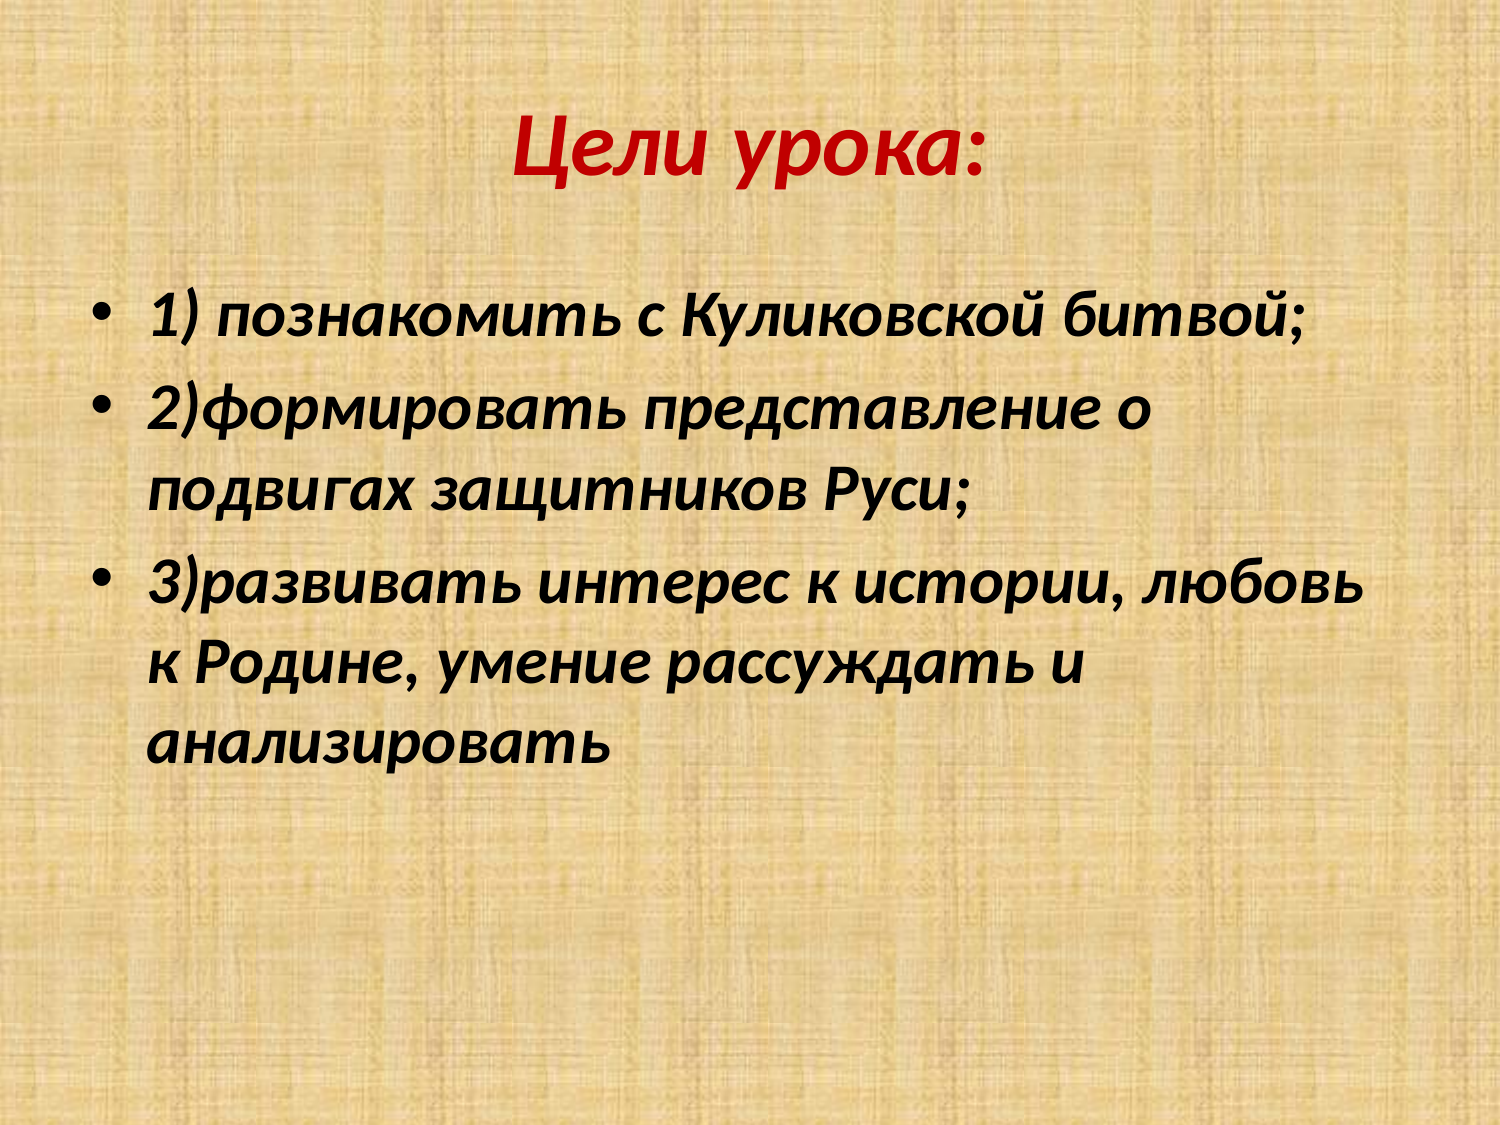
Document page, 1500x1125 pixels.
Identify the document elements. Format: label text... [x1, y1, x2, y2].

picture [0, 0, 1500, 1125]
list 1) познакомить с Куликовской битвой; 2)формировать представление о подвигах защитников Руси; 3)развивать интерес к истории, любовь к Родине, умение рассуждать и анализировать [75, 262, 1425, 1005]
title Цели урока: [75, 45, 1425, 233]
